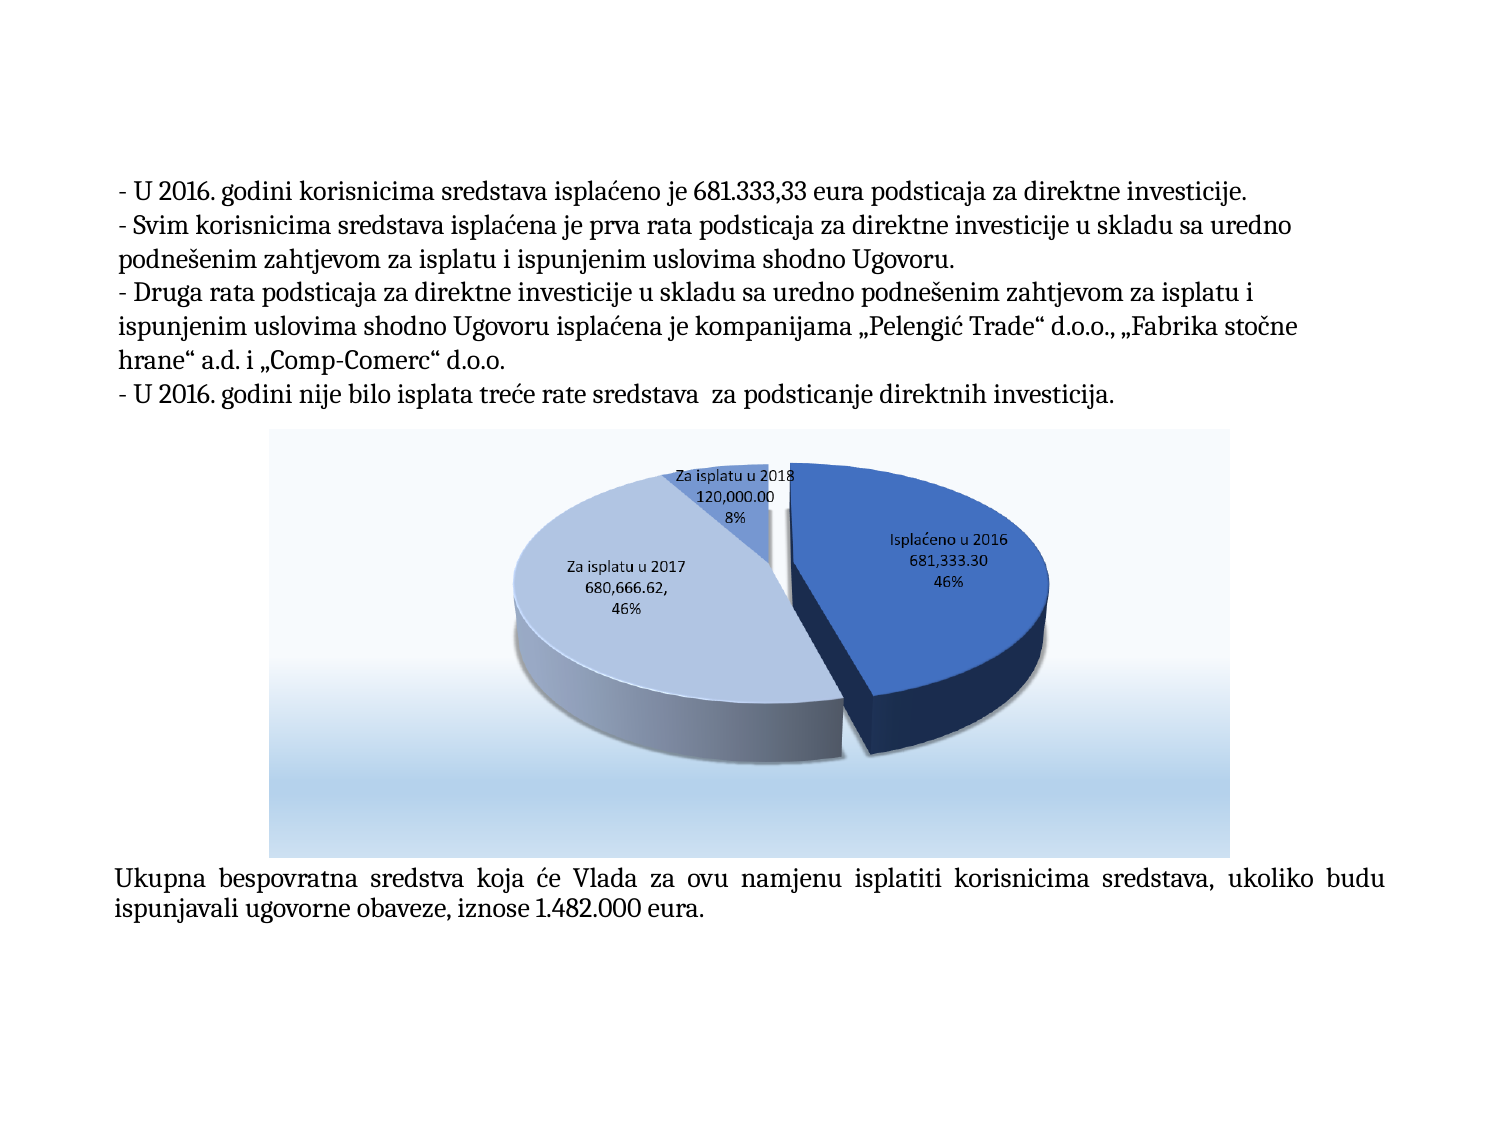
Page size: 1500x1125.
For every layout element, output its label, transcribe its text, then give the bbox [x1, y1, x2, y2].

title - U 2016. godini korisnicima sredstava isplaćeno je 681.333,33 eura podsticaja za direktne investicije. - Svim korisnicima sredstava isplaćena je prva rata podsticaja za direktne investicije u skladu sa uredno podnešenim zahtjevom za isplatu i ispunjenim uslovima shodno Ugovoru. - Druga rata podsticaja za direktne investicije u skladu sa uredno podnešenim zahtjevom za isplatu i ispunjenim uslovima shodno Ugovoru isplaćena je kompanijama „Pelengić Trade“ d.o.o., „Fabrika stočne hrane“ a.d. i „Comp-Comerc“ d.o.o. - U 2016. godini nije bilo isplata treće rate sredstava za podsticanje direktnih investicija. [103, 152, 1397, 430]
picture [269, 429, 1230, 858]
text_box Ukupna bespovratna sredstva koja će Vlada za ovu namjenu isplatiti korisnicima sredstava, ukoliko budu ispunjavali ugovorne obaveze, iznose 1.482.000 eura. [103, 857, 1397, 962]
